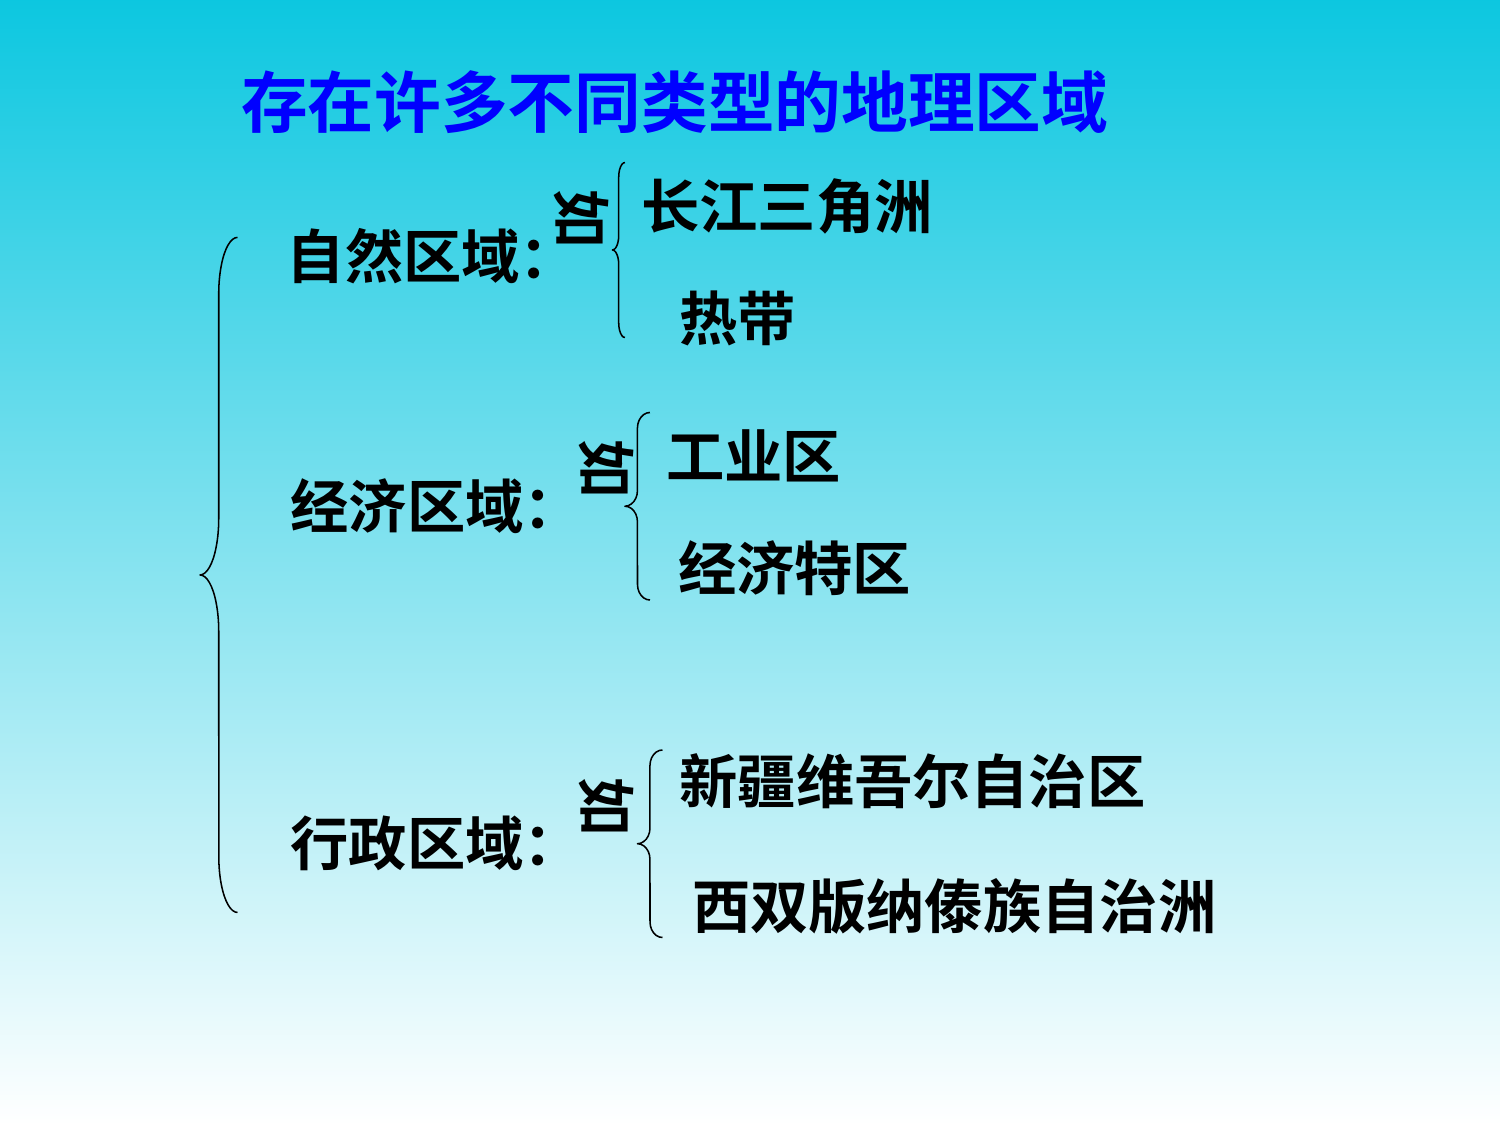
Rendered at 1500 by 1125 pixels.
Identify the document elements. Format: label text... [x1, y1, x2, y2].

text_box 经济特区 [663, 525, 927, 610]
text_box [637, 542, 650, 601]
text_box 如 [549, 762, 651, 879]
text_box 如 [549, 425, 651, 542]
text_box [637, 412, 650, 425]
text_box [649, 750, 663, 938]
text_box 新疆维吾尔自治区 [664, 737, 1174, 823]
text_box [618, 292, 625, 338]
text_box 工业区 [651, 412, 870, 498]
text_box [200, 237, 238, 913]
text_box 西双版纳傣族自治洲 [677, 862, 1245, 948]
text_box 自然区域： [244, 212, 593, 298]
text_box 热带 [637, 275, 917, 360]
text_box 存在许多不同类型的地理区域 [226, 53, 1124, 149]
text_box 经济区域： [276, 462, 597, 548]
text_box 如 [524, 174, 626, 292]
text_box 长江三角洲 [626, 162, 961, 248]
text_box 行政区域： [276, 800, 597, 885]
text_box [618, 162, 625, 174]
